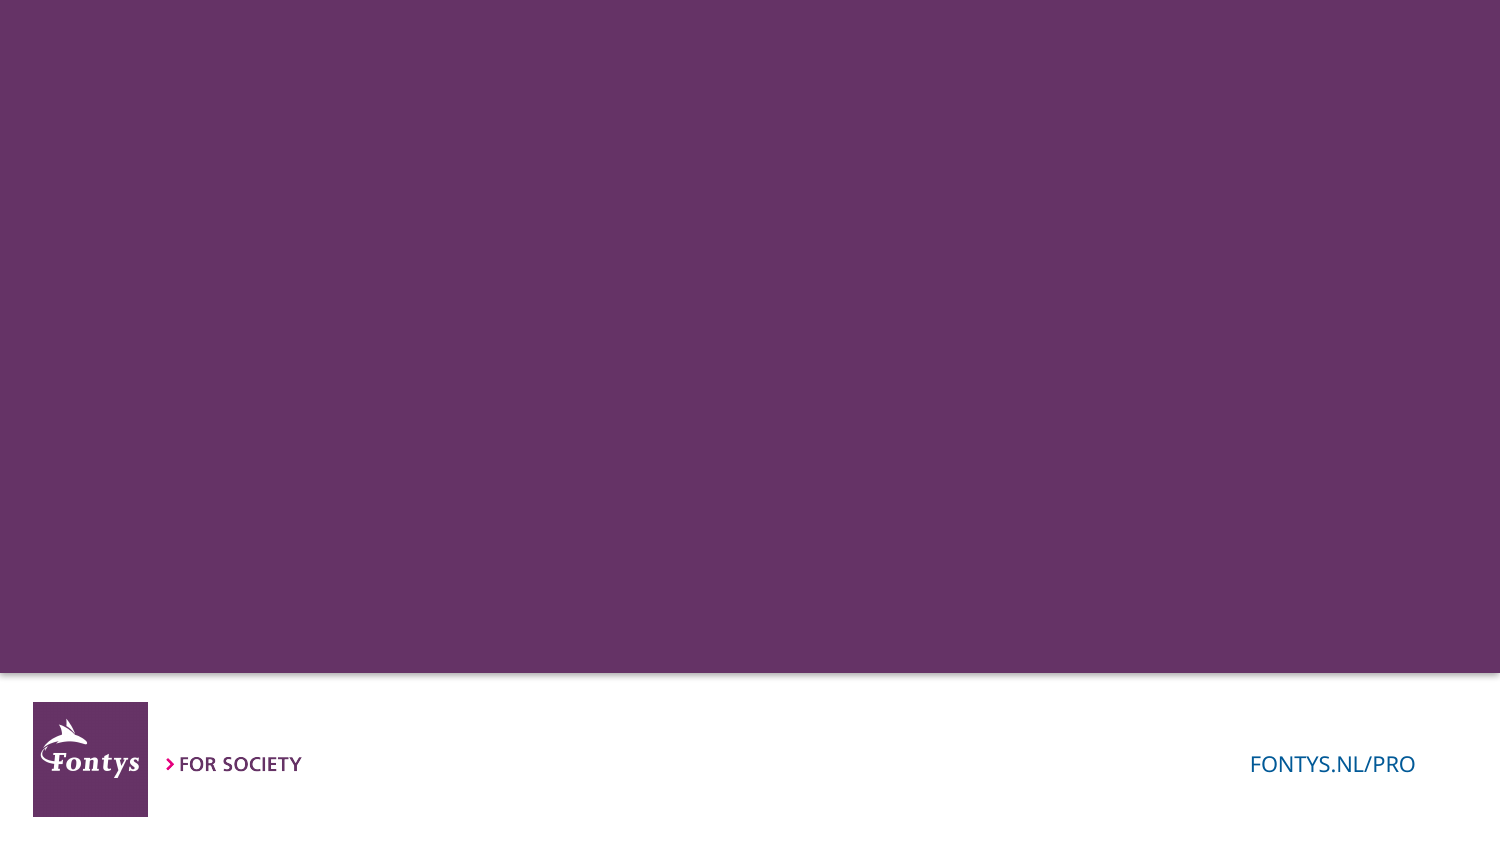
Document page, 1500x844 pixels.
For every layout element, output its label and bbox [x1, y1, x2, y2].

picture [33, 702, 302, 817]
